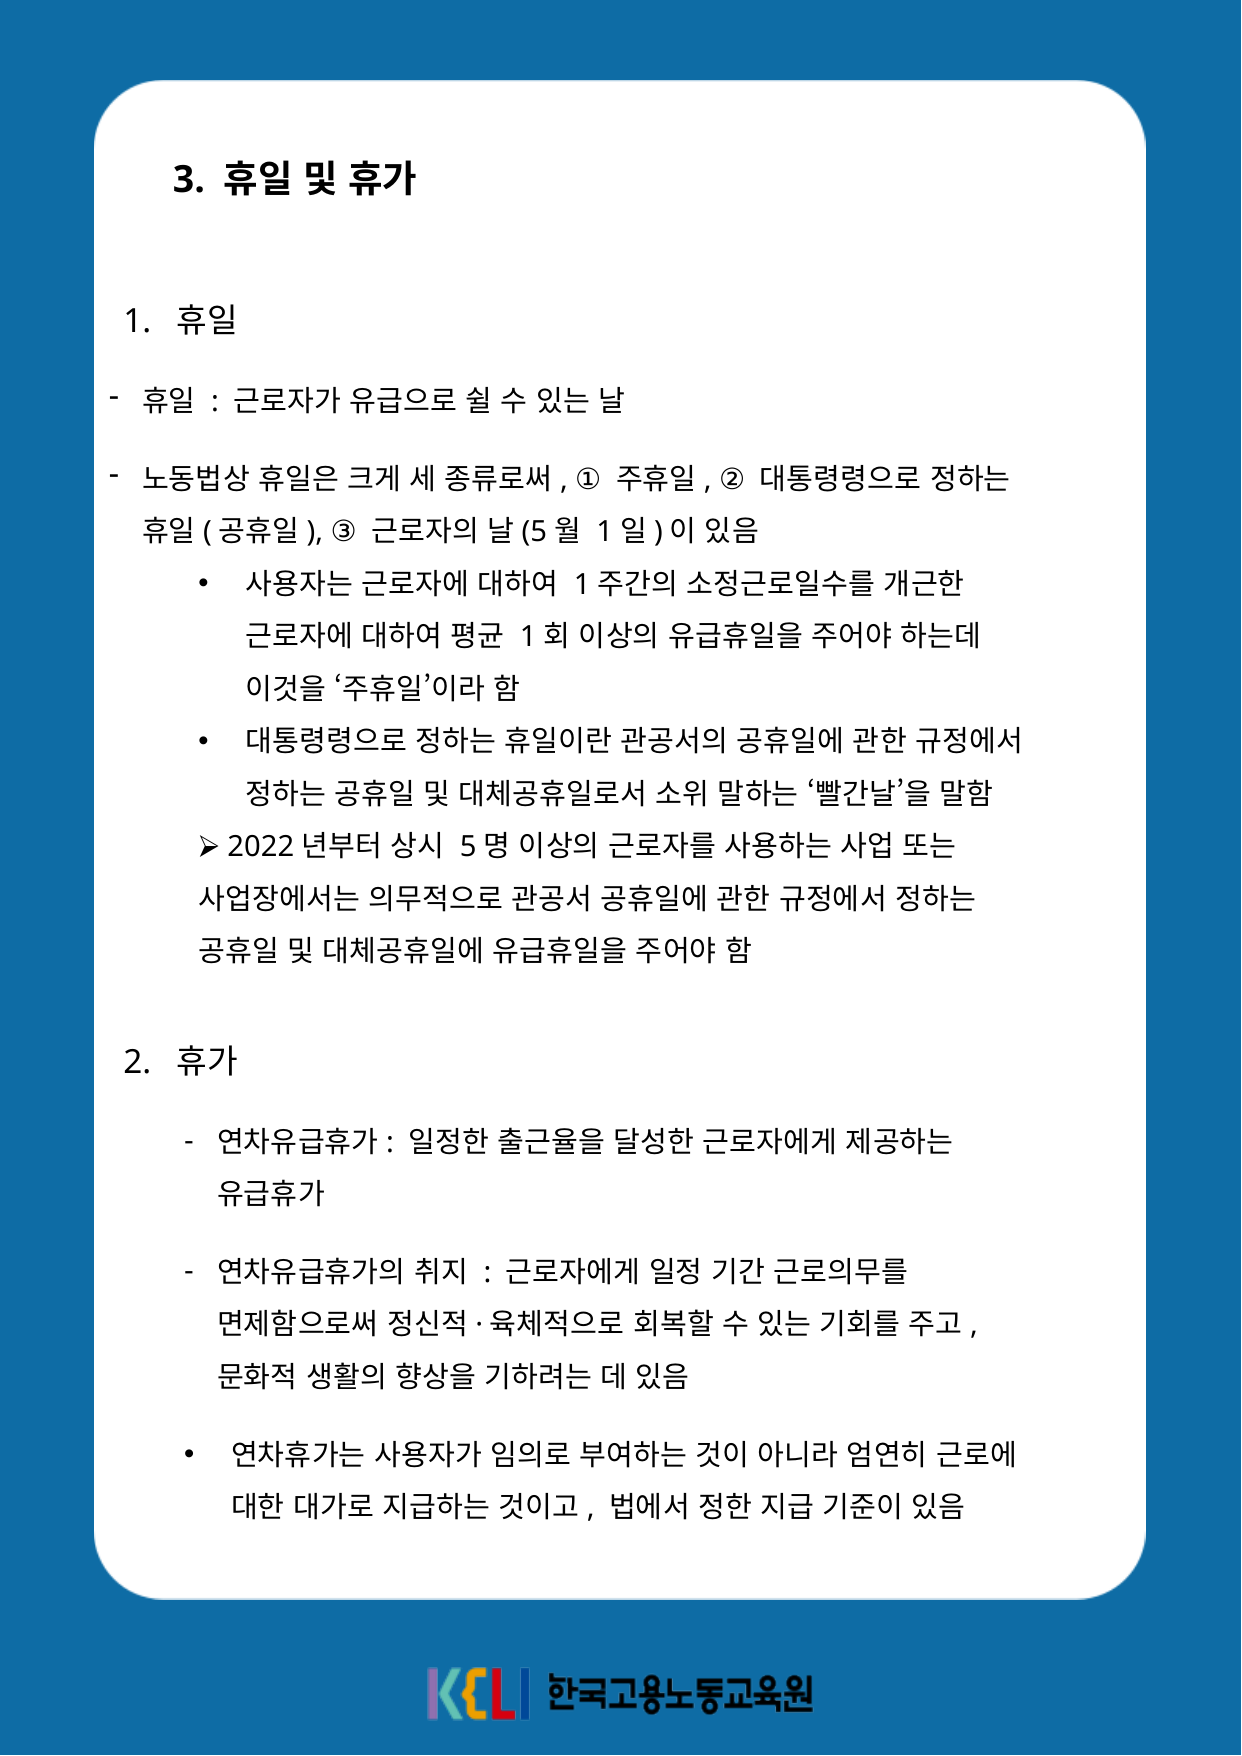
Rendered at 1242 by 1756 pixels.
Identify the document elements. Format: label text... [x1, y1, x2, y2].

text_box 3. 휴일 및 휴가 [170, 152, 1144, 200]
text_box 1. 휴일 휴일 : 근로자가 유급으로 쉴 수 있는 날 노동법상 휴일은 크게 세 종류로써, ① 주휴일, ② 대통령령으로 정하는 휴일(공휴일), ③ 근로자의 날(5월 1일)이 있음 사용자는 근로자에 대하여 1주간의 소정근로일수를 개근한 근로자에 대하여 평균 1회 이상의 유급휴일을 주어야 하는데 이것을 ‘주휴일’이라 함 대통령령으로 정하는 휴일이란 관공서의 공휴일에 관한 규정에서 정하는 공휴일 및 대체공휴일로서 소위 말하는 ‘빨간날’을 말함 ⮚ 2022년부터 상시 5명 이상의 근로자를 사용하는 사업 또는 사업장에서는 의무적으로 관공서 공휴일에 관한 규정에서 정하는 공휴일 및 대체공휴일에 유급휴일을 주어야 함 2. 휴가 연차유급휴가: 일정한 출근율을 달성한 근로자에게 제공하는 유급휴가 연차유급휴가의 취지 : 근로자에게 일정 기간 근로의무를 면제함으로써 정신적·육체적으로 회복할 수 있는 기회를 주고, 문화적 생활의 향상을 기하려는 데 있음 연차휴가는 사용자가 임의로 부여하는 것이 아니라 엄연히 근로에 대한 대가로 지급하는 것이고, 법에서 정한 지급 기준이 있음 [95, 277, 1096, 1654]
picture [0, 0, 1241, 1755]
